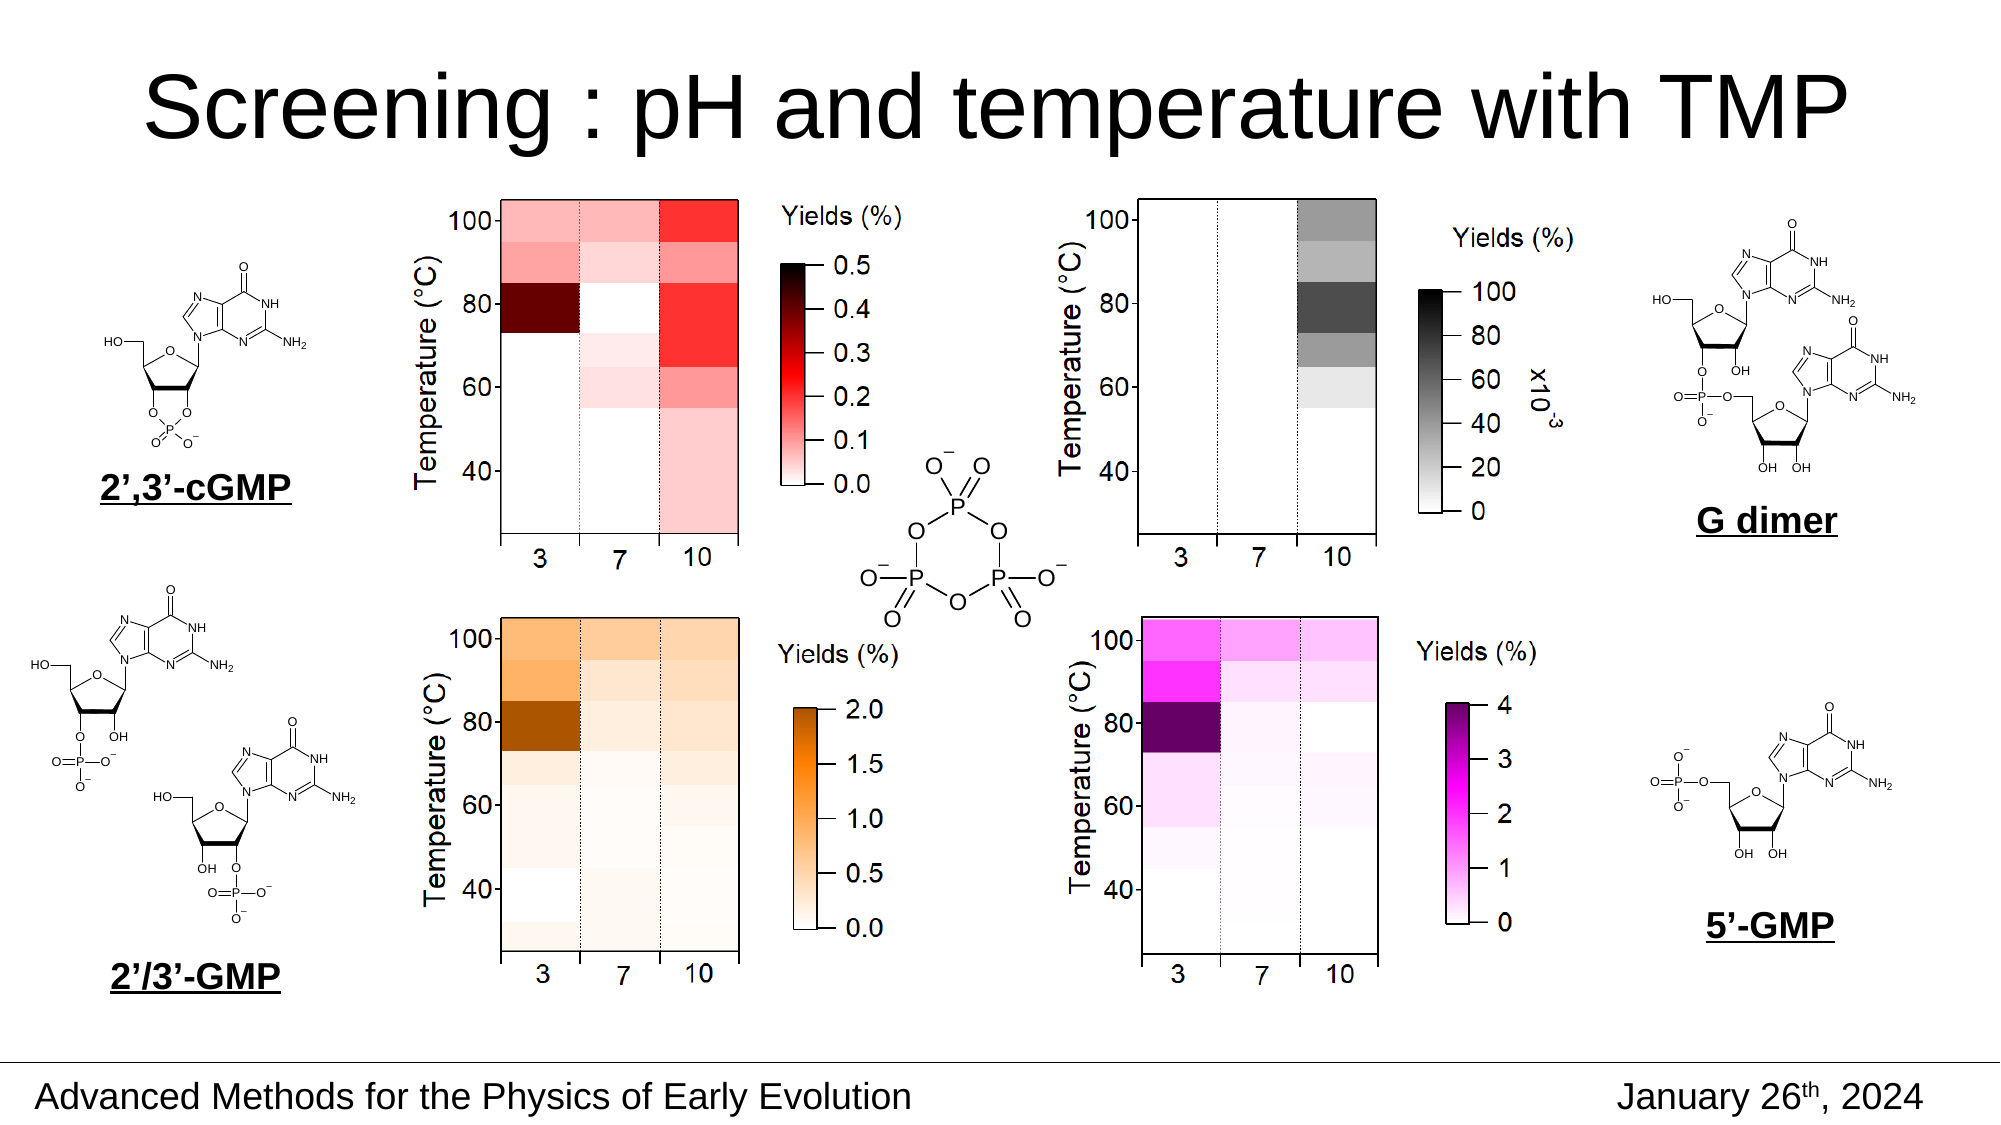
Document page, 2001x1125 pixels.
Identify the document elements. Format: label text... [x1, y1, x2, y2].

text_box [30, 582, 234, 795]
picture [349, 169, 968, 1051]
text_box Advanced Methods for the Physics of Early Evolution [19, 1064, 928, 1125]
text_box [859, 440, 1068, 634]
text_box 2’,3’-cGMP [85, 455, 307, 516]
picture [1021, 168, 1596, 1044]
text_box 5’-GMP [1690, 894, 1850, 954]
text_box January 26th, 2024 [1602, 1064, 1939, 1125]
title Screening : pH and temperature with TMP [118, 0, 1878, 218]
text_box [1648, 700, 1893, 862]
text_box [1652, 217, 1917, 477]
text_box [153, 714, 356, 927]
text_box 2’/3’-GMP [95, 944, 297, 1005]
text_box G dimer [1681, 488, 1860, 548]
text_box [104, 259, 307, 452]
